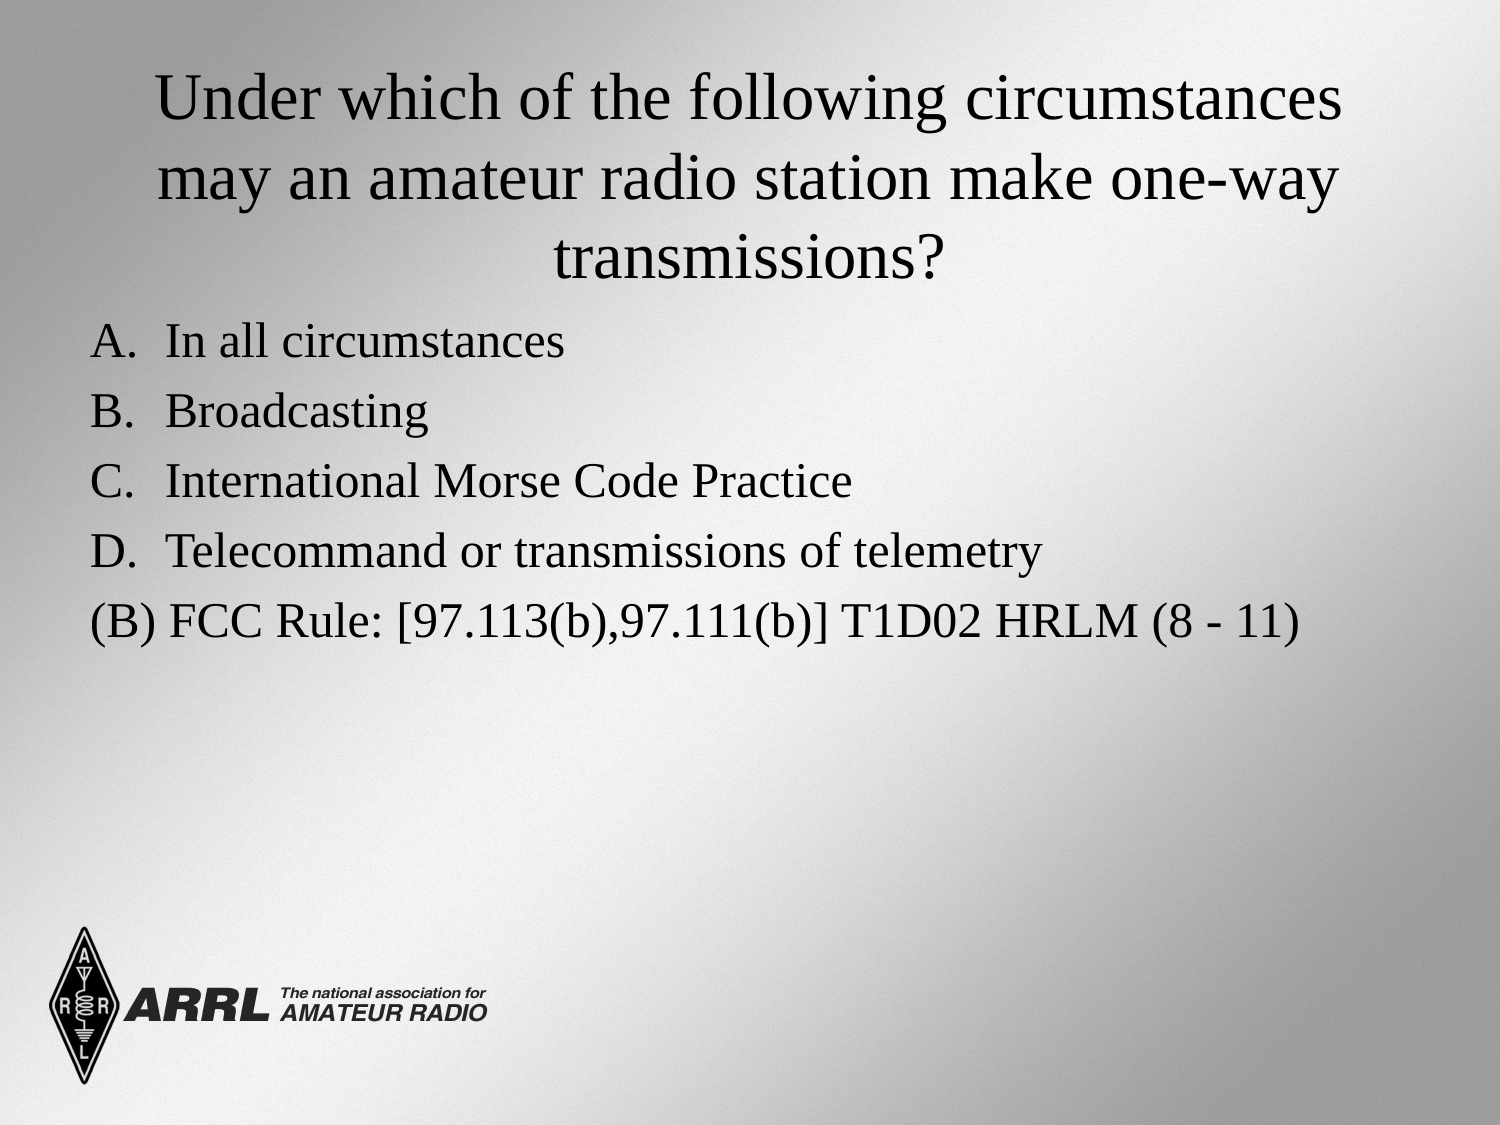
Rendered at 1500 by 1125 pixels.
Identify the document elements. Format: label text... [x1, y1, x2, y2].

title Under which of the following circumstances may an amateur radio station make one-way transmissions? [75, 45, 1425, 233]
list In all circumstances Broadcasting International Morse Code Practice Telecommand or transmissions of telemetry (B) FCC Rule: [97.113(b),97.111(b)] T1D02 HRLM (8 - 11) [75, 299, 1425, 1005]
picture [0, 0, 1500, 1125]
